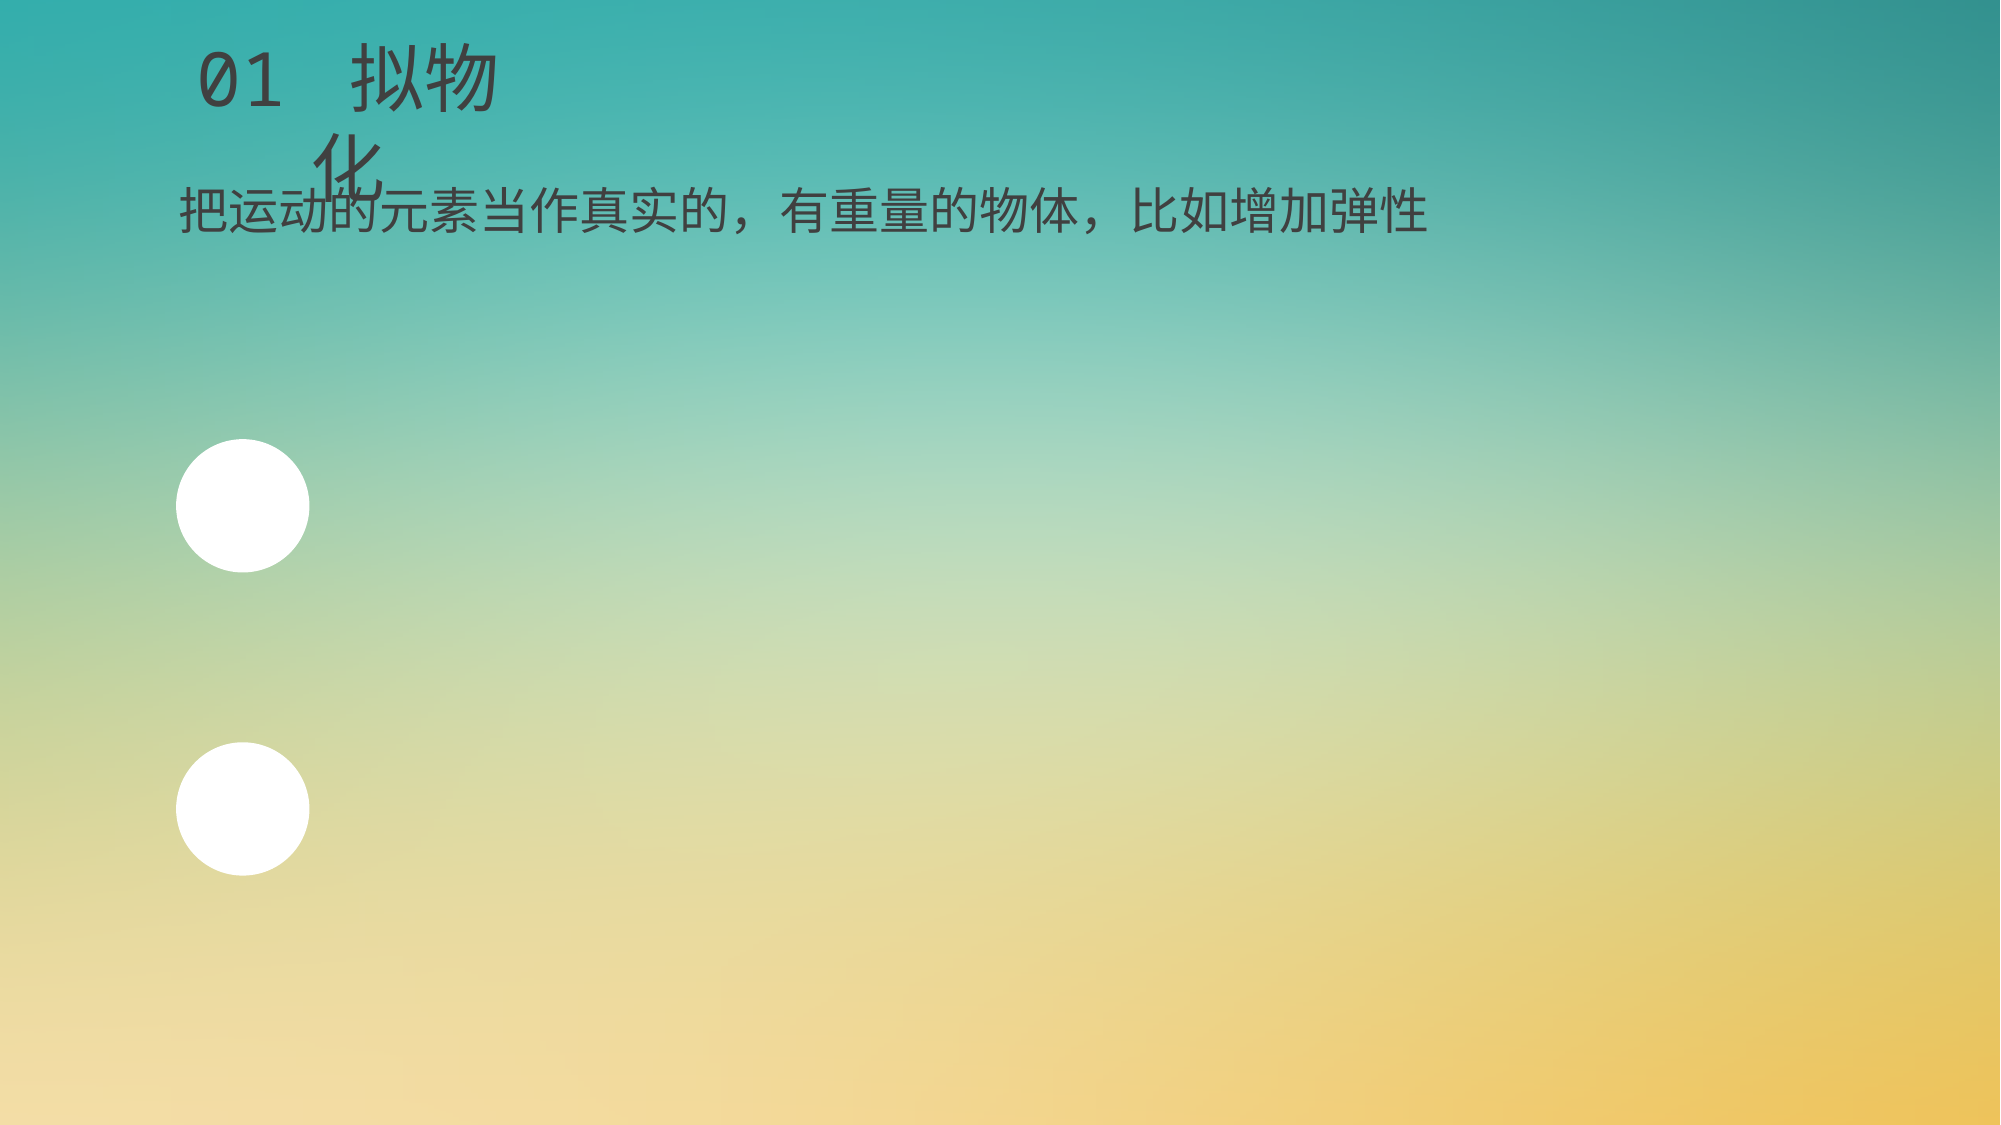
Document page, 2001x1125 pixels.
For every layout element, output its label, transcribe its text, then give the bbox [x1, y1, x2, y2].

text_box [175, 741, 311, 877]
text_box [175, 438, 311, 574]
text_box 把运动的元素当作真实的，有重量的物体，比如增加弹性 [164, 172, 1444, 247]
text_box 01 拟物化 [148, 24, 548, 219]
picture [0, 0, 2000, 1125]
